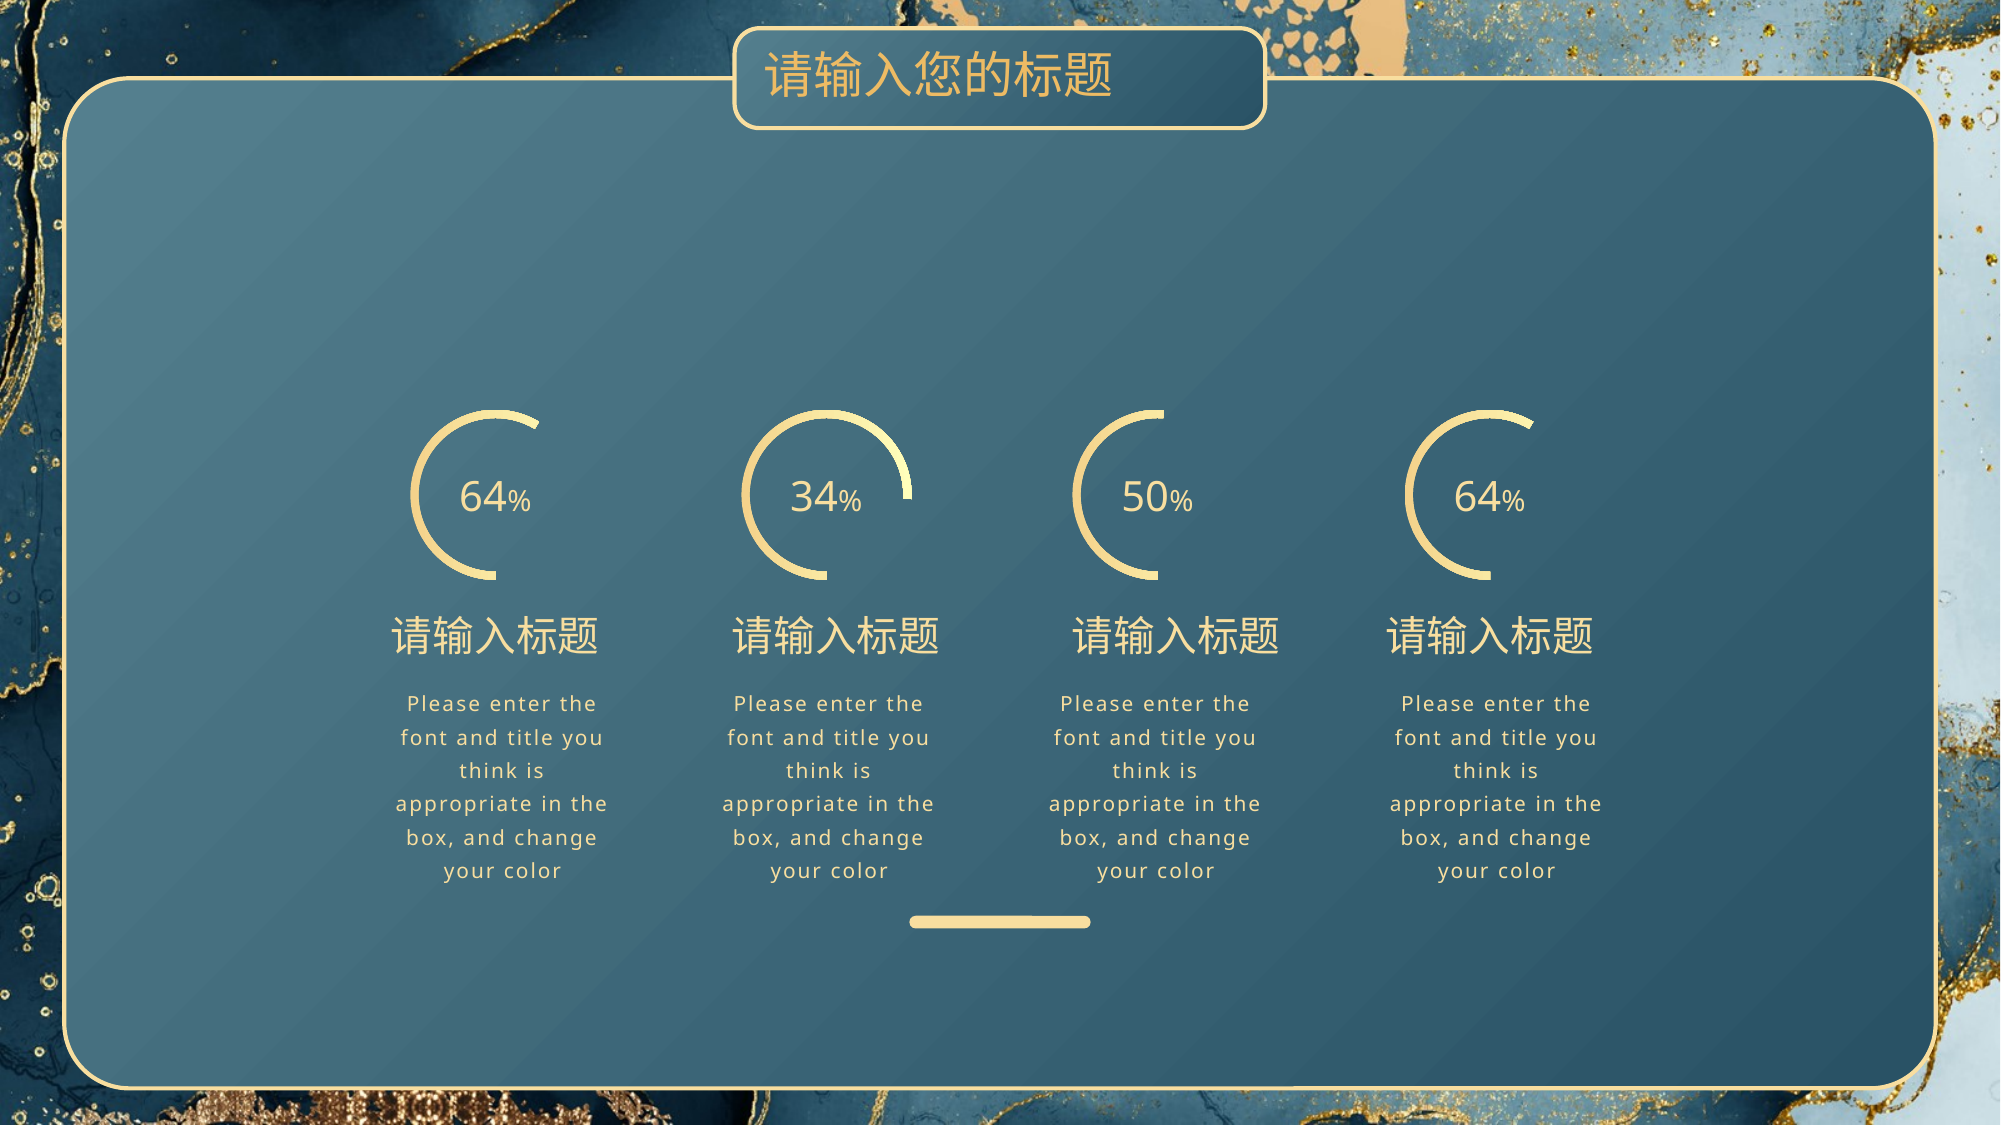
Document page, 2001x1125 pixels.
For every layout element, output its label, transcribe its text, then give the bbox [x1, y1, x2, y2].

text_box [1028, 409, 1297, 889]
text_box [702, 409, 957, 889]
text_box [1369, 409, 1624, 889]
text_box [908, 914, 1092, 930]
picture [0, 0, 2001, 1125]
text_box 请输入您的标题 [748, 36, 1252, 112]
text_box [63, 77, 1937, 1090]
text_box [375, 409, 630, 889]
text_box [733, 27, 1267, 130]
